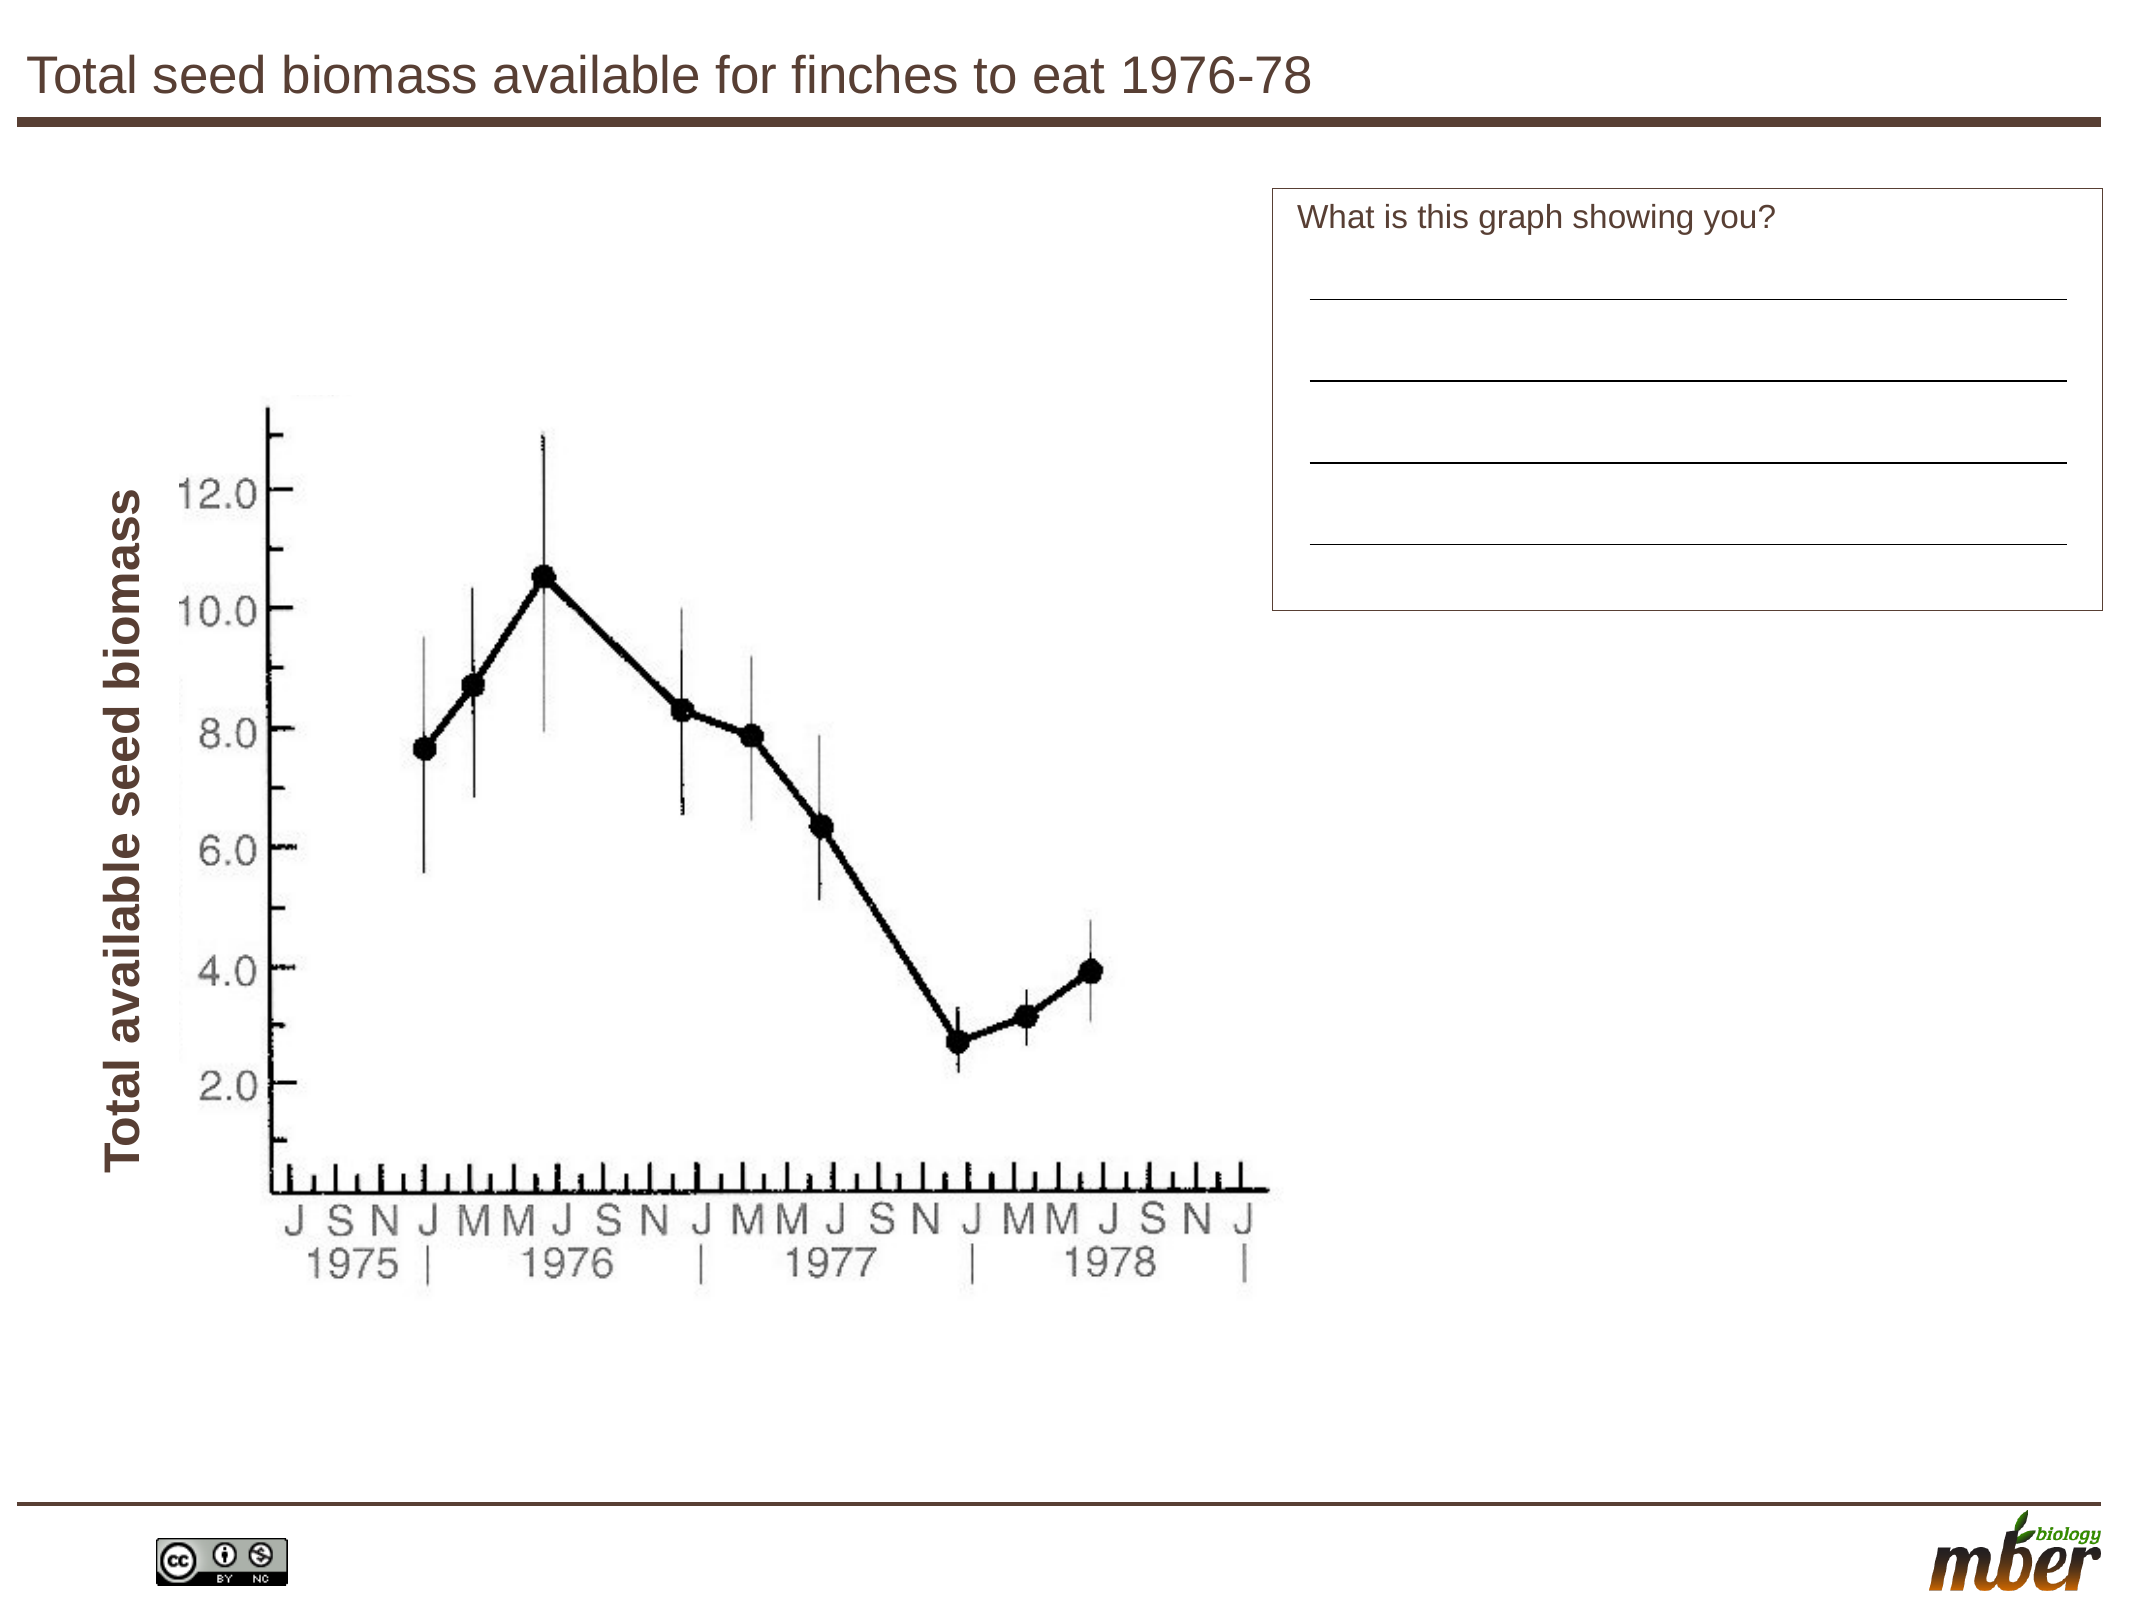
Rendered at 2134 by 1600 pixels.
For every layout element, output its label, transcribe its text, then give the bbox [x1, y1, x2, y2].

title Total seed biomass available for finches to eat 1976-78 [17, 31, 1736, 114]
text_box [1272, 188, 2104, 627]
picture [156, 1538, 288, 1586]
picture [1929, 1510, 2101, 1591]
picture [178, 395, 1342, 1316]
text_box Total available seed biomass [80, 332, 158, 1182]
